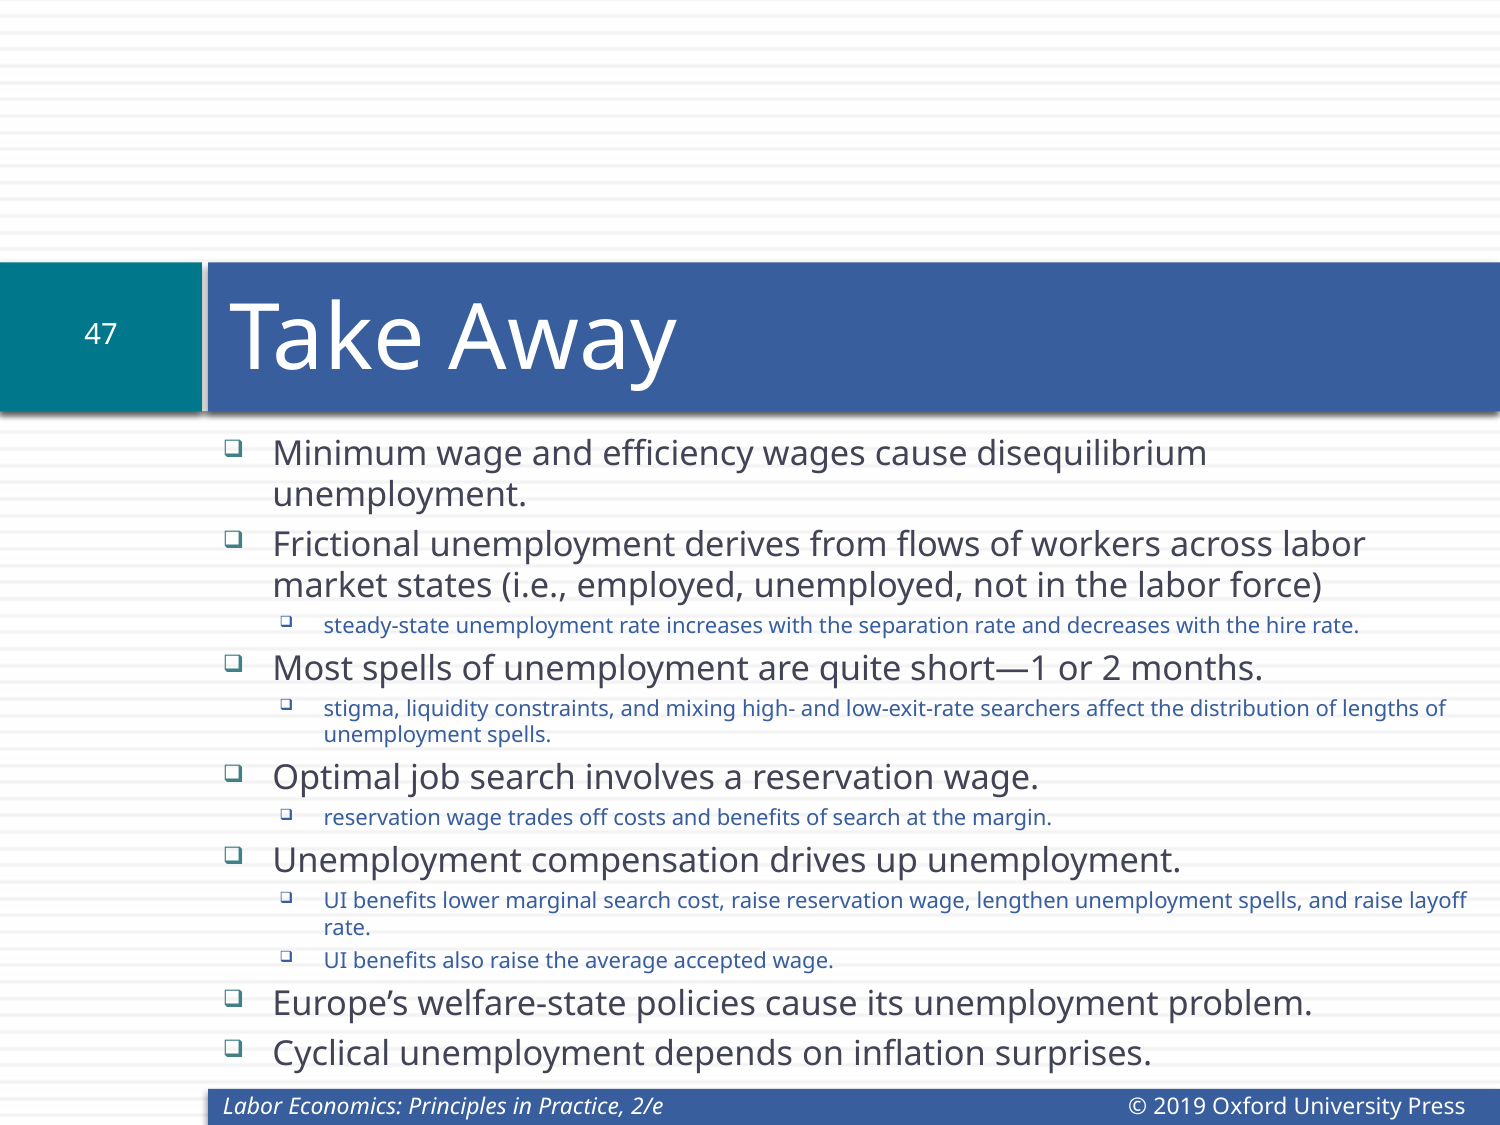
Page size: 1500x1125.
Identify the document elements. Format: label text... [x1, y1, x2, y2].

slide_number Labor Economics: Principles in Practice, 2/e [208, 1090, 756, 1125]
title Take Away [214, 262, 1489, 412]
footer © 2019 Oxford University Press [835, 1090, 1481, 1125]
slide_number 46 [0, 260, 202, 410]
list Minimum wage and efficiency wages cause disequilibrium unemployment. Frictional unemployment derives from flows of workers across labor market states (i.e., employed, unemployed, not in the labor force) steady-state unemployment rate increases with the separation rate and decreases with the hire rate. Most spells of unemployment are quite short—1 or 2 months. stigma, liquidity constraints, and mixing high- and low-exit-rate searchers affect the distribution of lengths of unemployment spells. Optimal job search involves a reservation wage. reservation wage trades off costs and benefits of search at the margin. Unemployment compensation drives up unemployment. UI benefits lower marginal search cost, raise reservation wage, lengthen unemployment spells, and raise layoff rate. UI benefits also raise the average accepted wage. Europe’s welfare-state policies cause its unemployment problem. Cyclical unemployment depends on inflation surprises. [208, 423, 1484, 1084]
